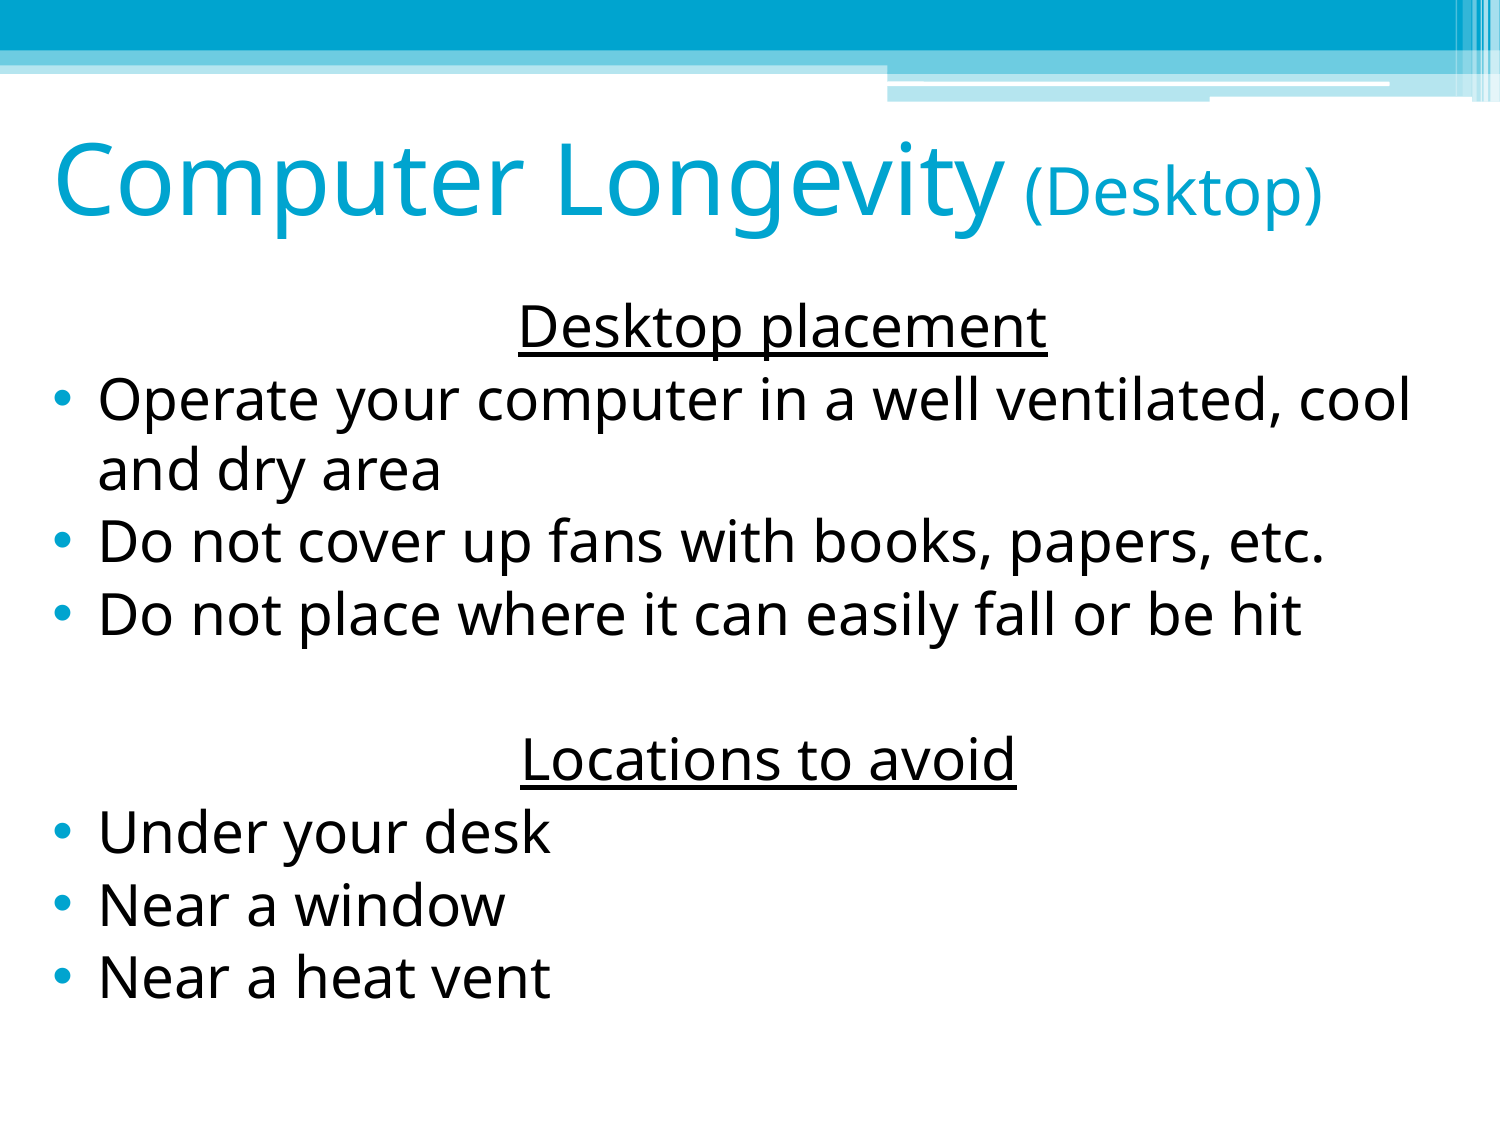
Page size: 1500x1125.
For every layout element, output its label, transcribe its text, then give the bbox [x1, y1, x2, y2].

title Computer Longevity (Desktop) [37, 87, 1500, 263]
list Desktop placement Operate your computer in a well ventilated, cool and dry area Do not cover up fans with books, papers, etc. Do not place where it can easily fall or be hit Locations to avoid Under your desk Near a window Near a heat vent [37, 281, 1500, 1125]
